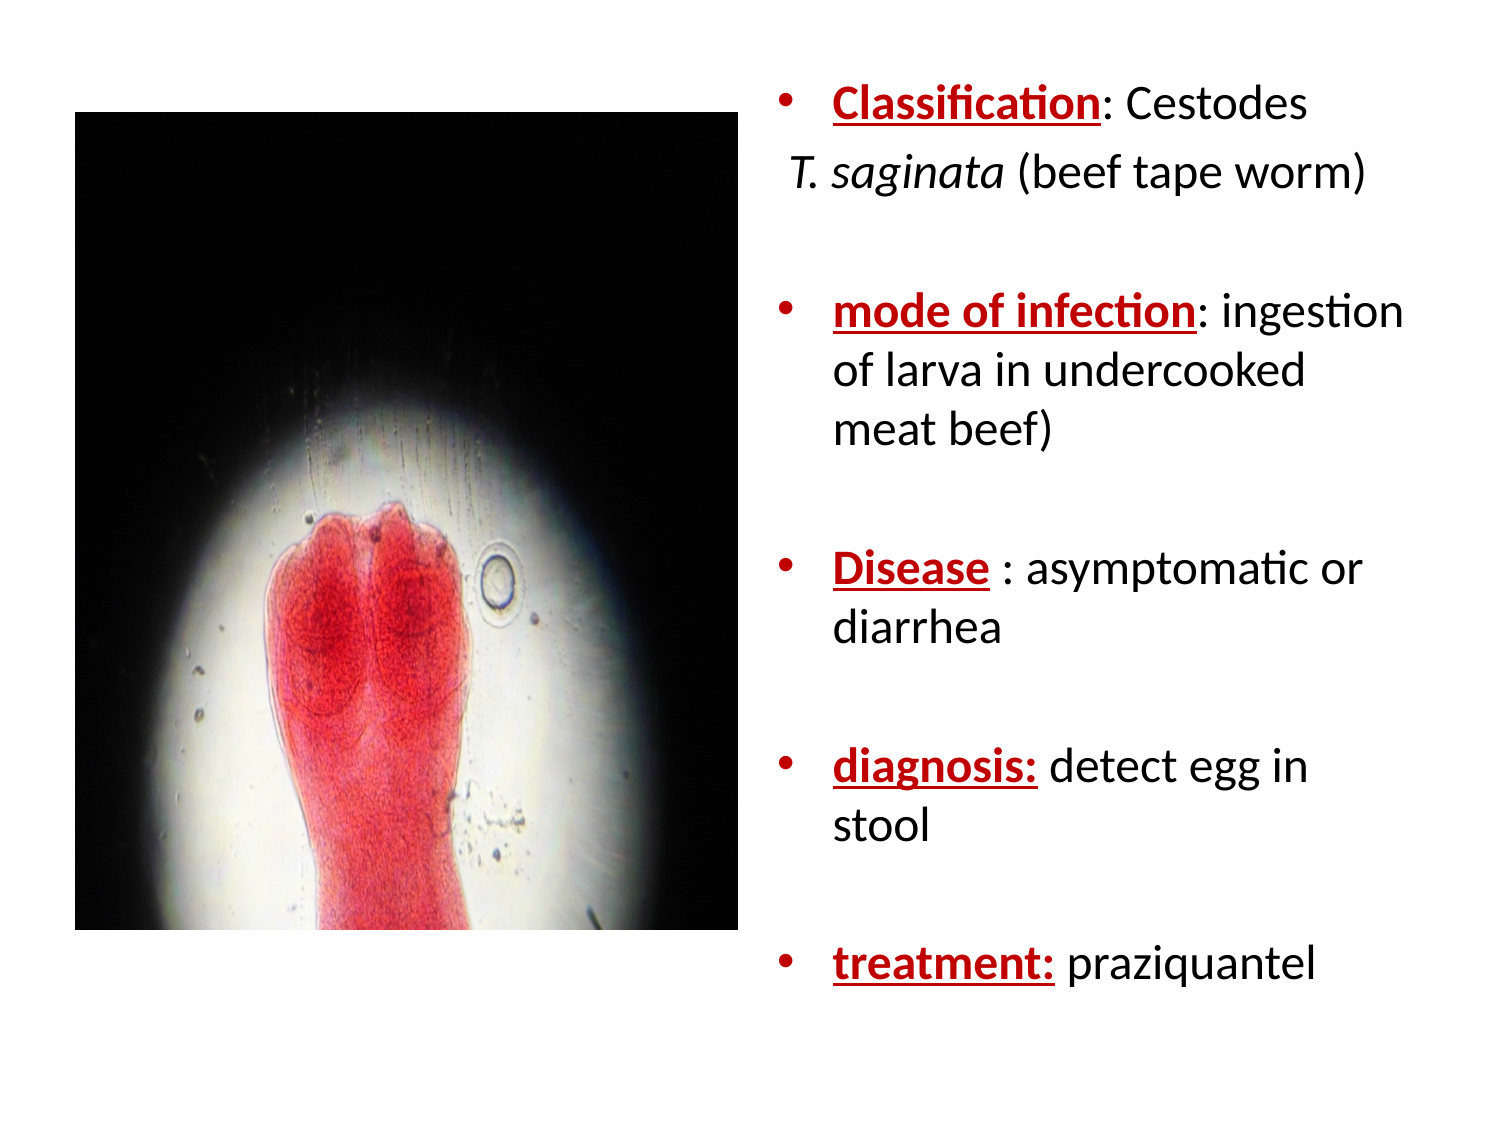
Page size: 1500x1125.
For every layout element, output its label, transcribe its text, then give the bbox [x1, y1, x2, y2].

list Classification: Cestodes T. saginata (beef tape worm) mode of infection: ingestion of larva in undercooked meat beef) Disease : asymptomatic or diarrhea diagnosis: detect egg in stool treatment: praziquantel [761, 62, 1425, 1005]
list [74, 112, 738, 930]
